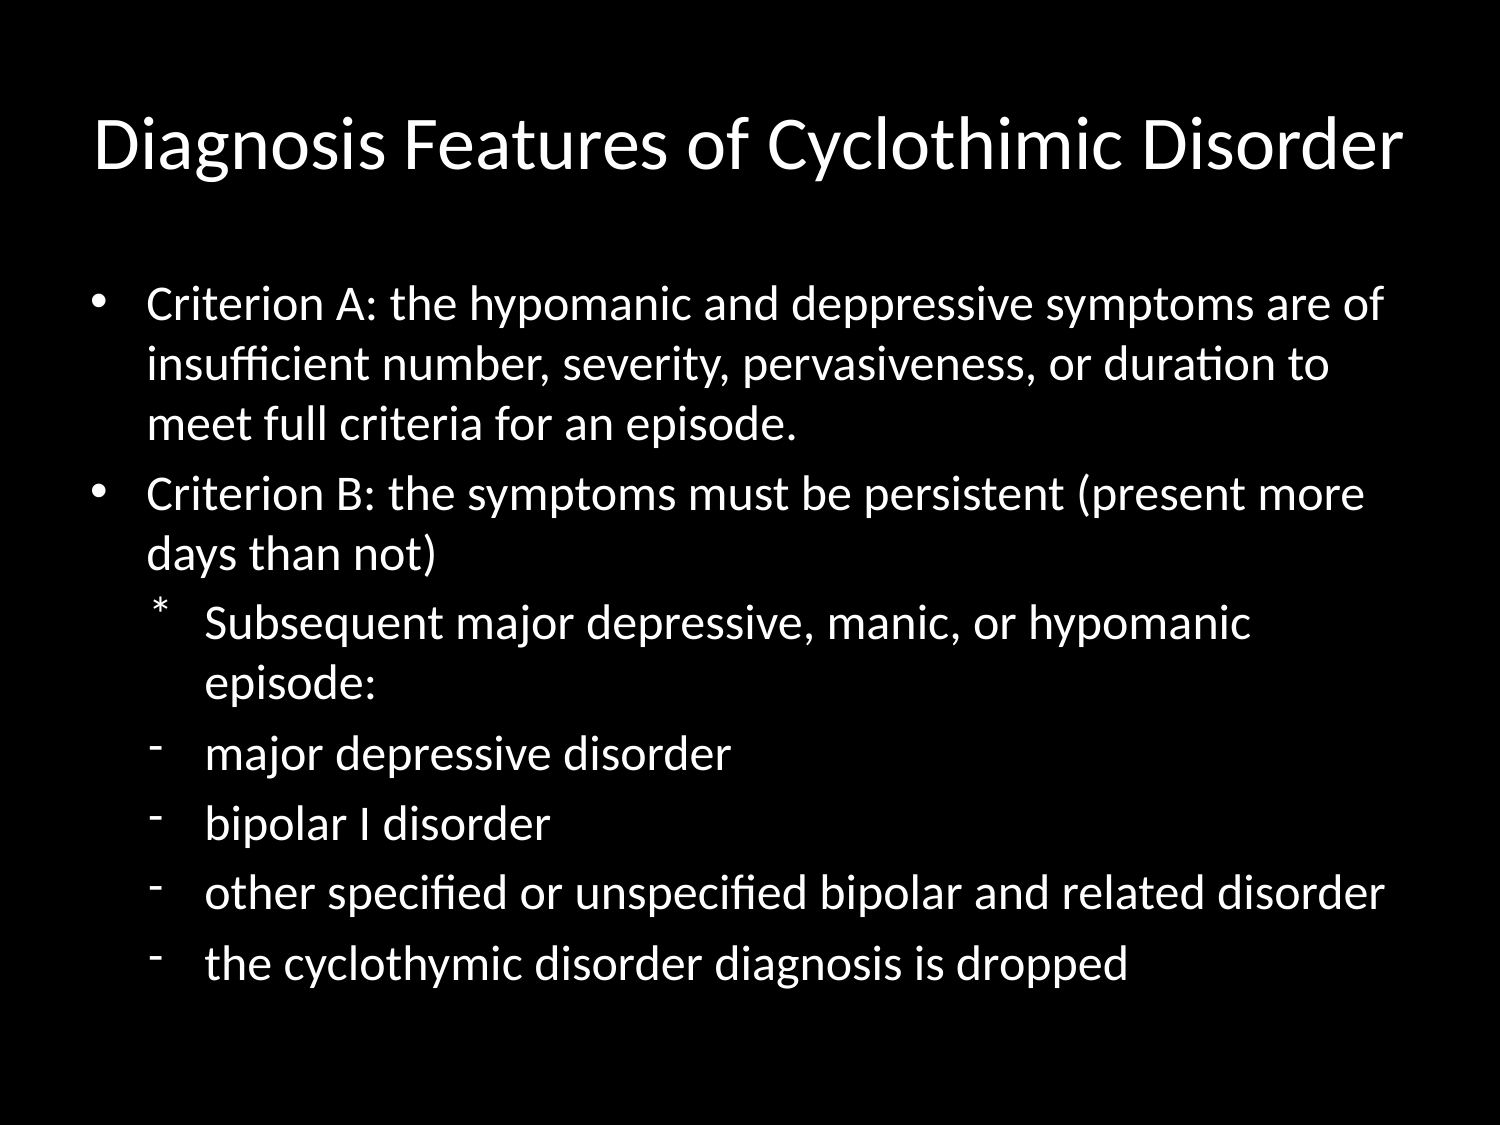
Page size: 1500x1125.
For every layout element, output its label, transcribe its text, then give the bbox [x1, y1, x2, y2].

title Diagnosis Features of Cyclothimic Disorder [75, 45, 1425, 233]
list Criterion A: the hypomanic and deppressive symptoms are of insufficient number, severity, pervasiveness, or duration to meet full criteria for an episode. Criterion B: the symptoms must be persistent (present more days than not) Subsequent major depressive, manic, or hypomanic episode: major depressive disorder bipolar I disorder other specified or unspecified bipolar and related disorder the cyclothymic disorder diagnosis is dropped [75, 262, 1425, 1005]
